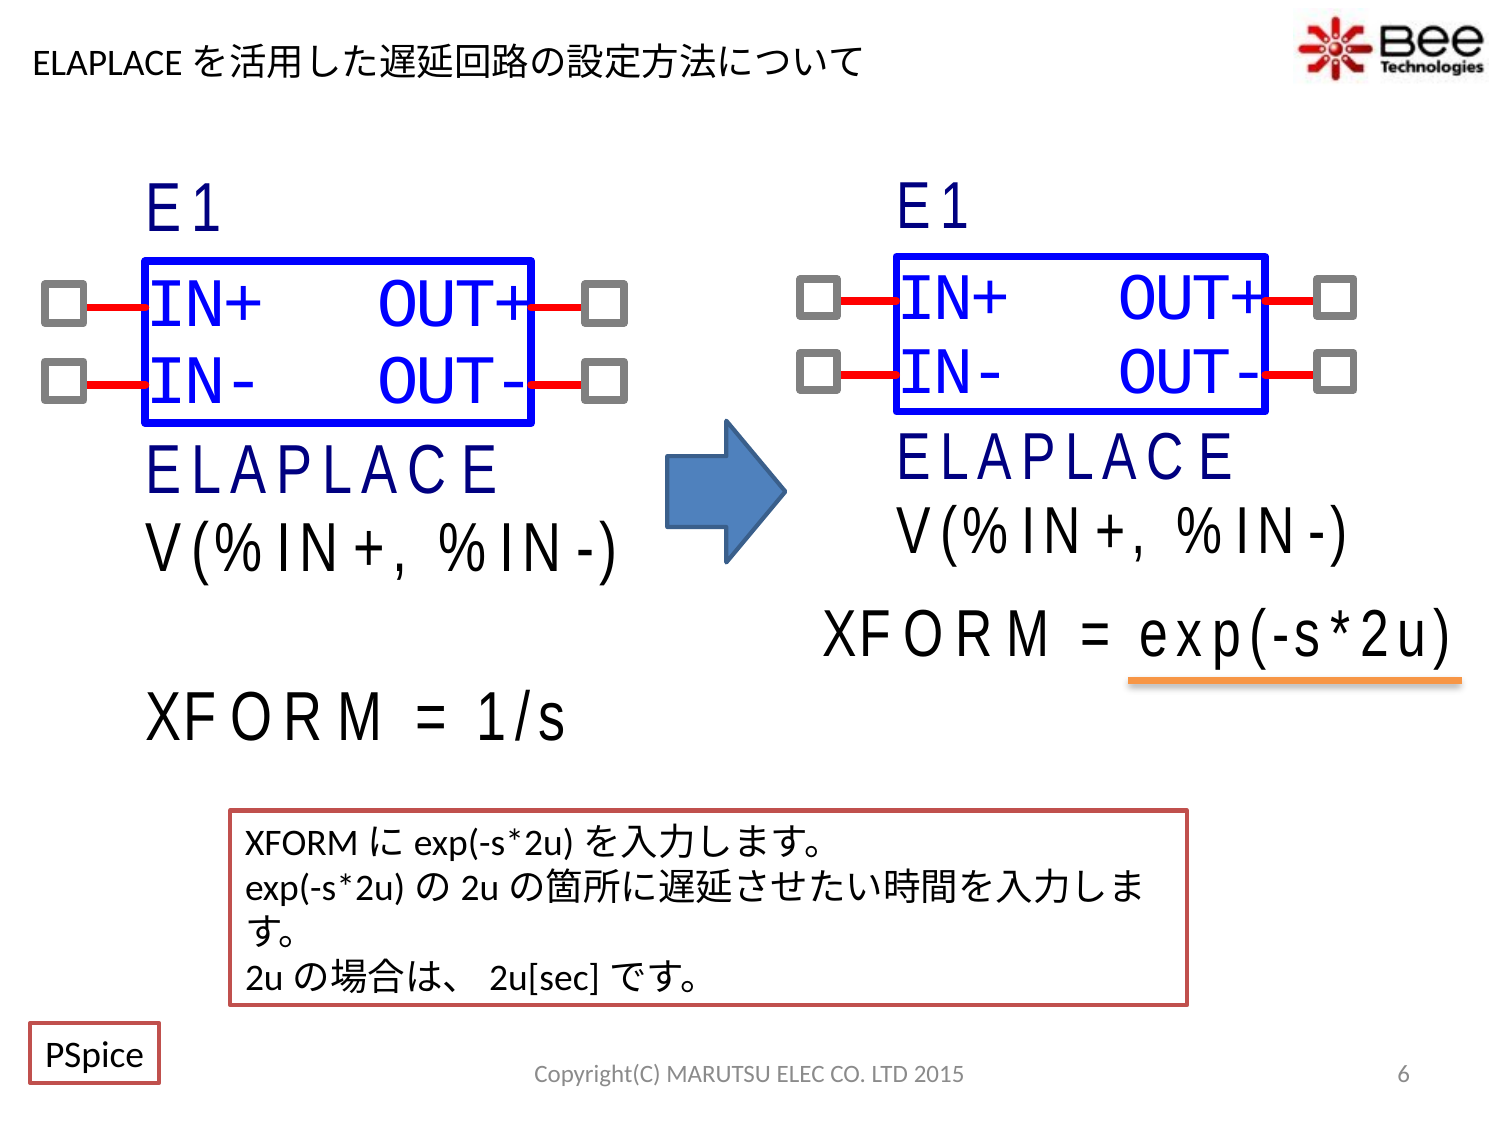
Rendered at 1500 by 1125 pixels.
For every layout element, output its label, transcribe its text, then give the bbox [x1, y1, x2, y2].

picture [29, 160, 648, 779]
text_box [665, 418, 780, 565]
picture [1293, 8, 1489, 91]
slide_number 6 [1074, 1042, 1425, 1103]
text_box ELAPLACEを活用した遅延回路の設定方法について [17, 30, 1034, 91]
text_box PSpice [28, 1021, 161, 1085]
footer Copyright(C) MARUTSU ELEC CO. LTD 2015 [512, 1042, 988, 1103]
text_box XFORMにexp(-s*2u)を入力します。 exp(-s*2u)の2uの箇所に遅延させたい時間を入力します。 2uの場合は、2u[sec]です。 [228, 808, 1189, 1007]
picture [785, 160, 1465, 693]
